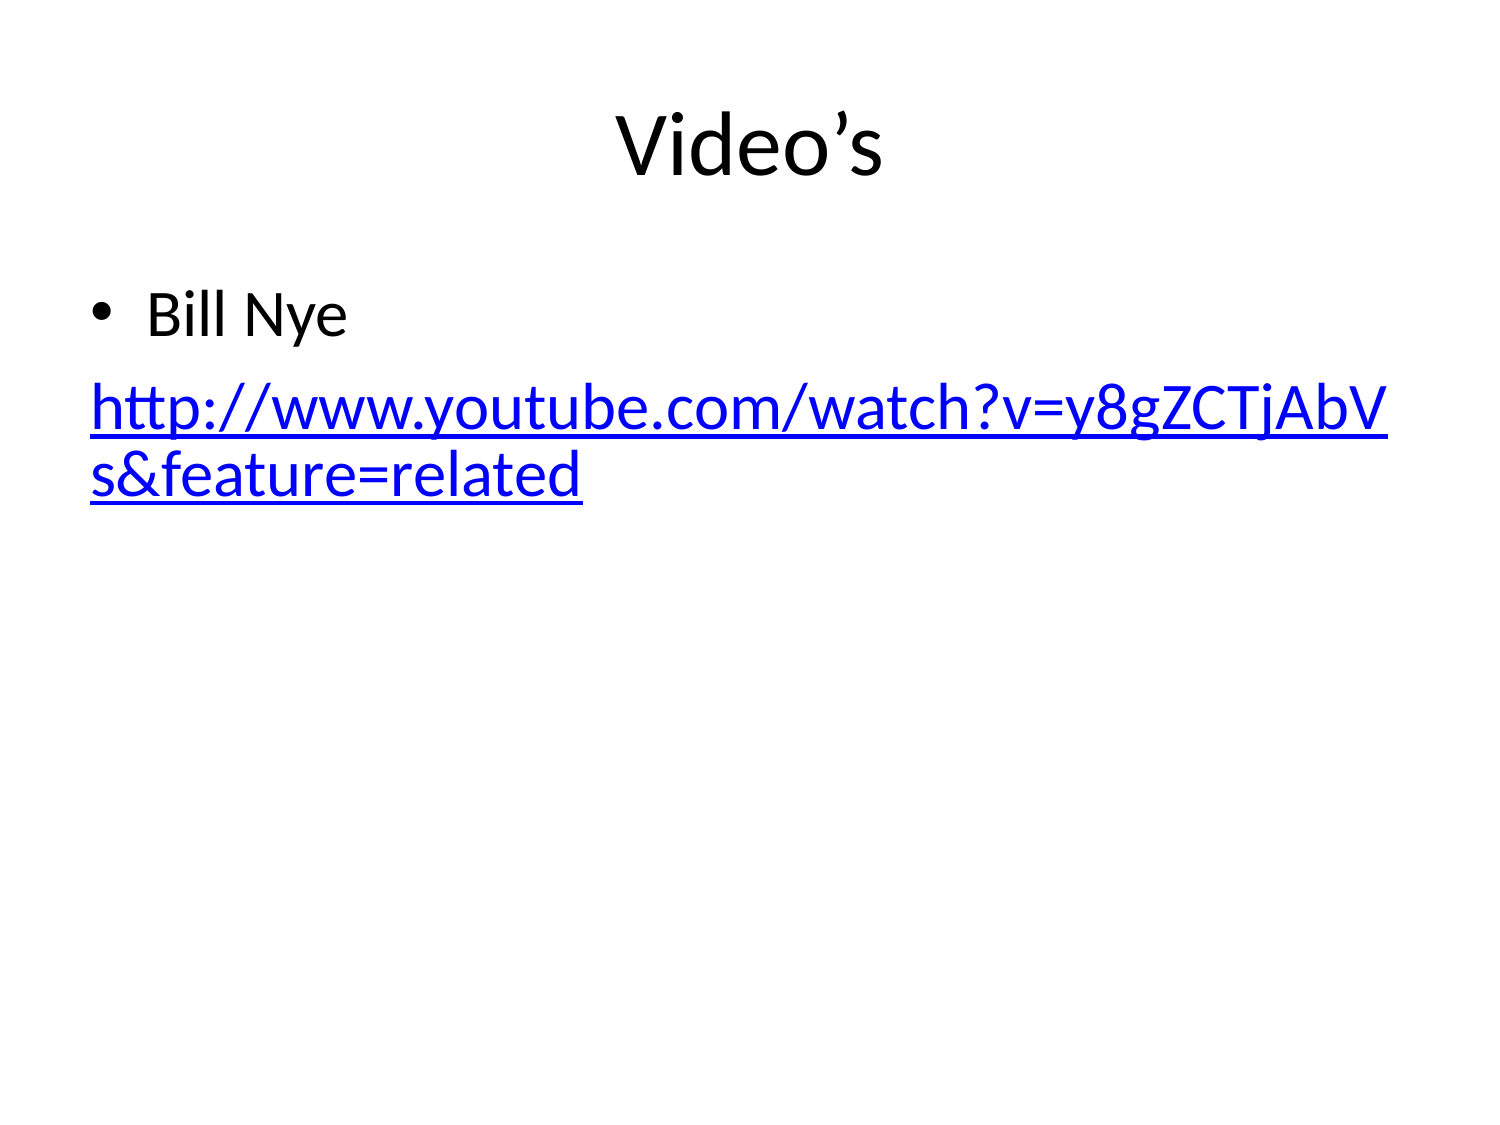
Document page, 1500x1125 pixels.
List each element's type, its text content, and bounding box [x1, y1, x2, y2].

list Bill Nye http://www.youtube.com/watch?v=y8gZCTjAbVs&feature=related [75, 262, 1425, 1005]
title Video’s [75, 45, 1425, 233]
